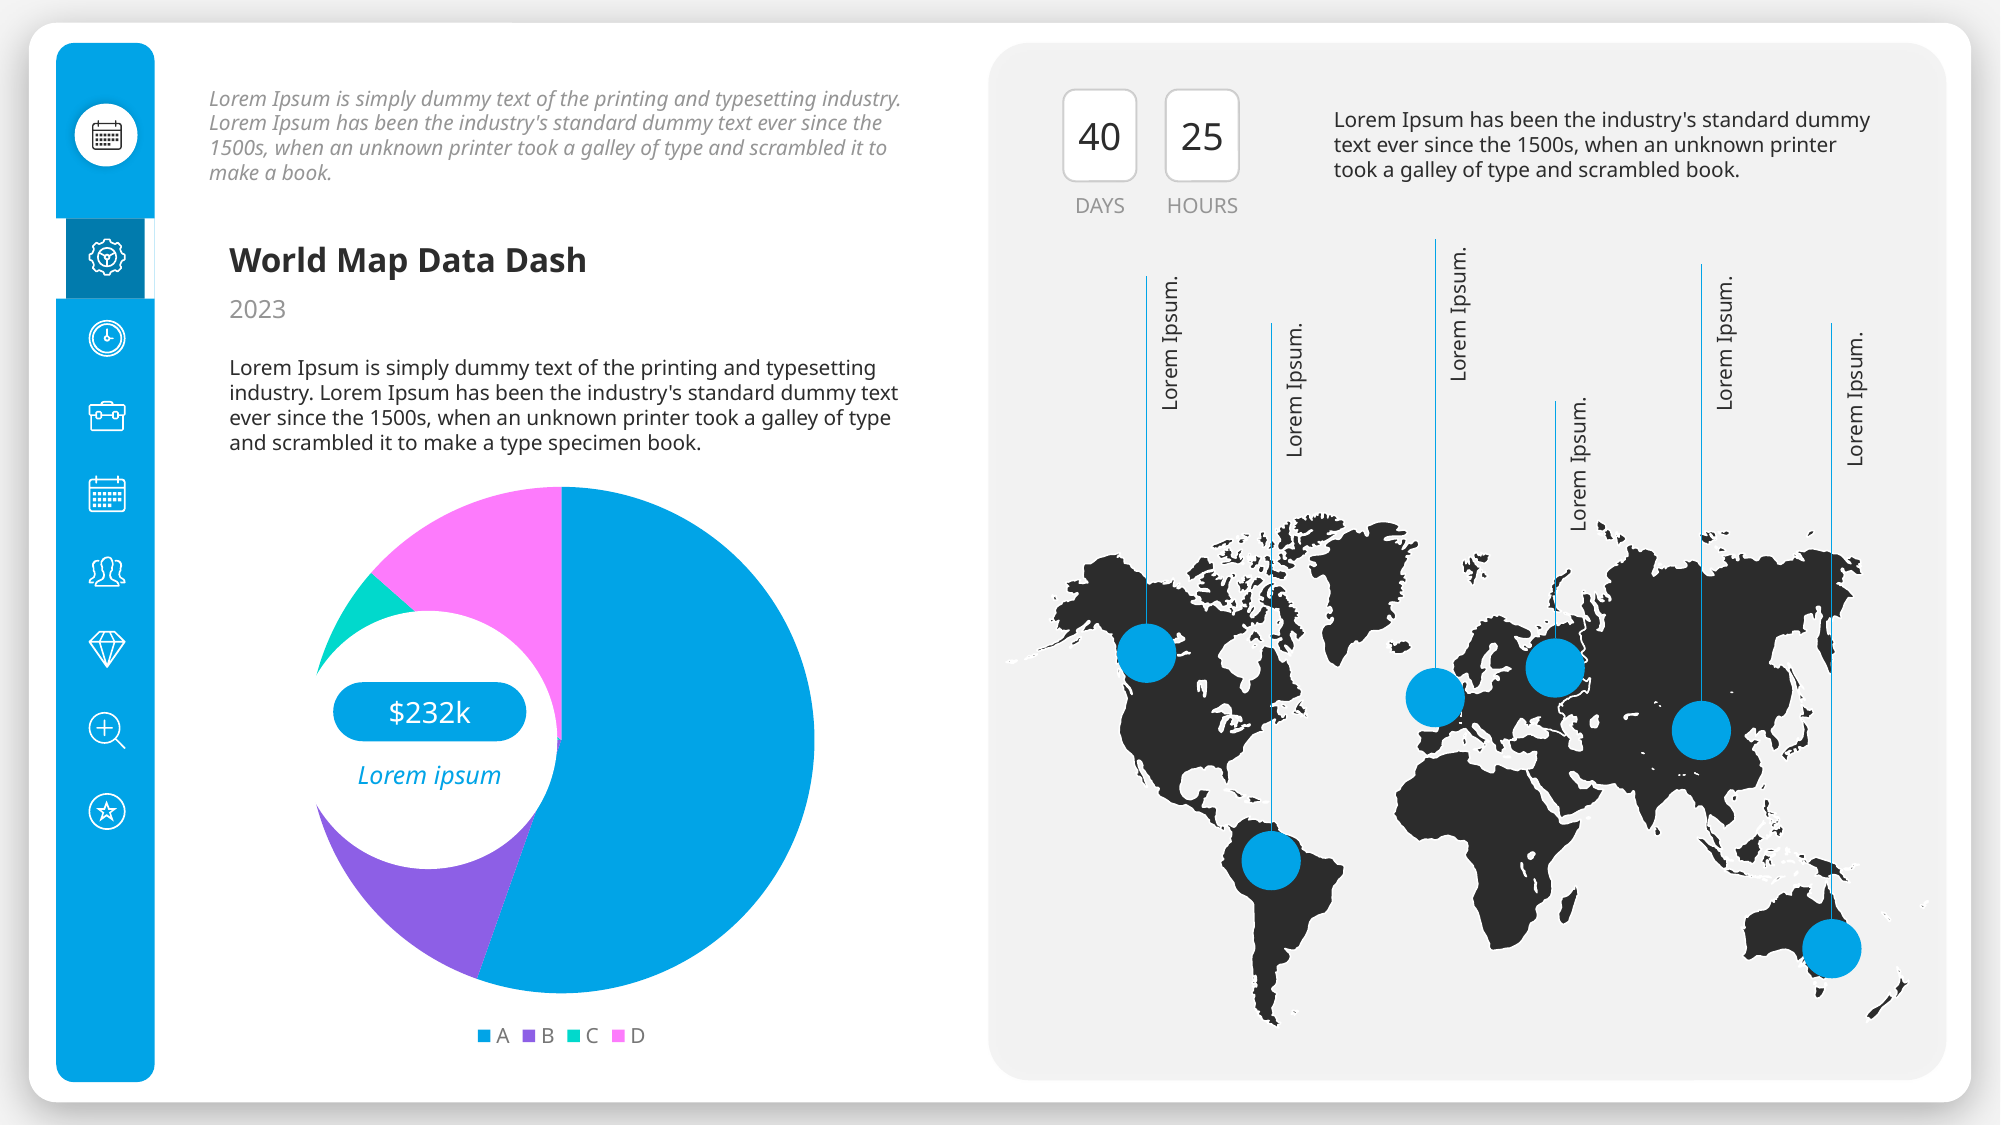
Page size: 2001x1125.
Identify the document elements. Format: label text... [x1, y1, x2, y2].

text_box [55, 41, 156, 1084]
text_box Lorem Ipsum has been the industry's standard dummy text ever since the 1500s, when an unknown printer took a galley of type and scrambled book. [1319, 98, 1892, 189]
text_box [73, 102, 139, 168]
text_box Lorem Ipsum is simply dummy text of the printing and typesetting industry. Lorem Ipsum has been the industry's standard dummy text ever since the 1500s, when an unknown printer took a galley of type and scrambled it to make a book. [194, 77, 924, 193]
text_box Lorem Ipsum. [1148, 264, 1189, 461]
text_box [56, 218, 155, 299]
text_box Lorem Ipsum. [1557, 385, 1598, 512]
text_box Lorem Ipsum. [1273, 311, 1314, 508]
text_box [88, 319, 126, 357]
text_box 25 [1164, 88, 1240, 183]
text_box 40 [1062, 88, 1138, 183]
text_box [88, 630, 126, 668]
text_box [88, 556, 126, 587]
text_box [987, 41, 1948, 1082]
text_box 2023 [214, 286, 924, 332]
text_box World Map Data Dash [214, 231, 924, 286]
text_box Lorem Ipsum. [1437, 235, 1478, 432]
text_box [88, 400, 126, 432]
text_box [88, 475, 126, 513]
text_box [88, 793, 126, 830]
text_box [92, 120, 122, 150]
text_box DAYS [1055, 185, 1145, 226]
text_box Lorem Ipsum. [1703, 264, 1744, 462]
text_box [1005, 512, 1930, 1029]
text_box [88, 711, 126, 749]
chart [194, 475, 929, 1056]
text_box Lorem Ipsum. [1834, 320, 1874, 512]
text_box HOURS [1152, 185, 1253, 226]
text_box Lorem Ipsum is simply dummy text of the printing and typesetting industry. Lorem Ipsum has been the industry's standard dummy text ever since the 1500s, when an unknown printer took a galley of type and scrambled it to make a type specimen book. [214, 347, 924, 463]
